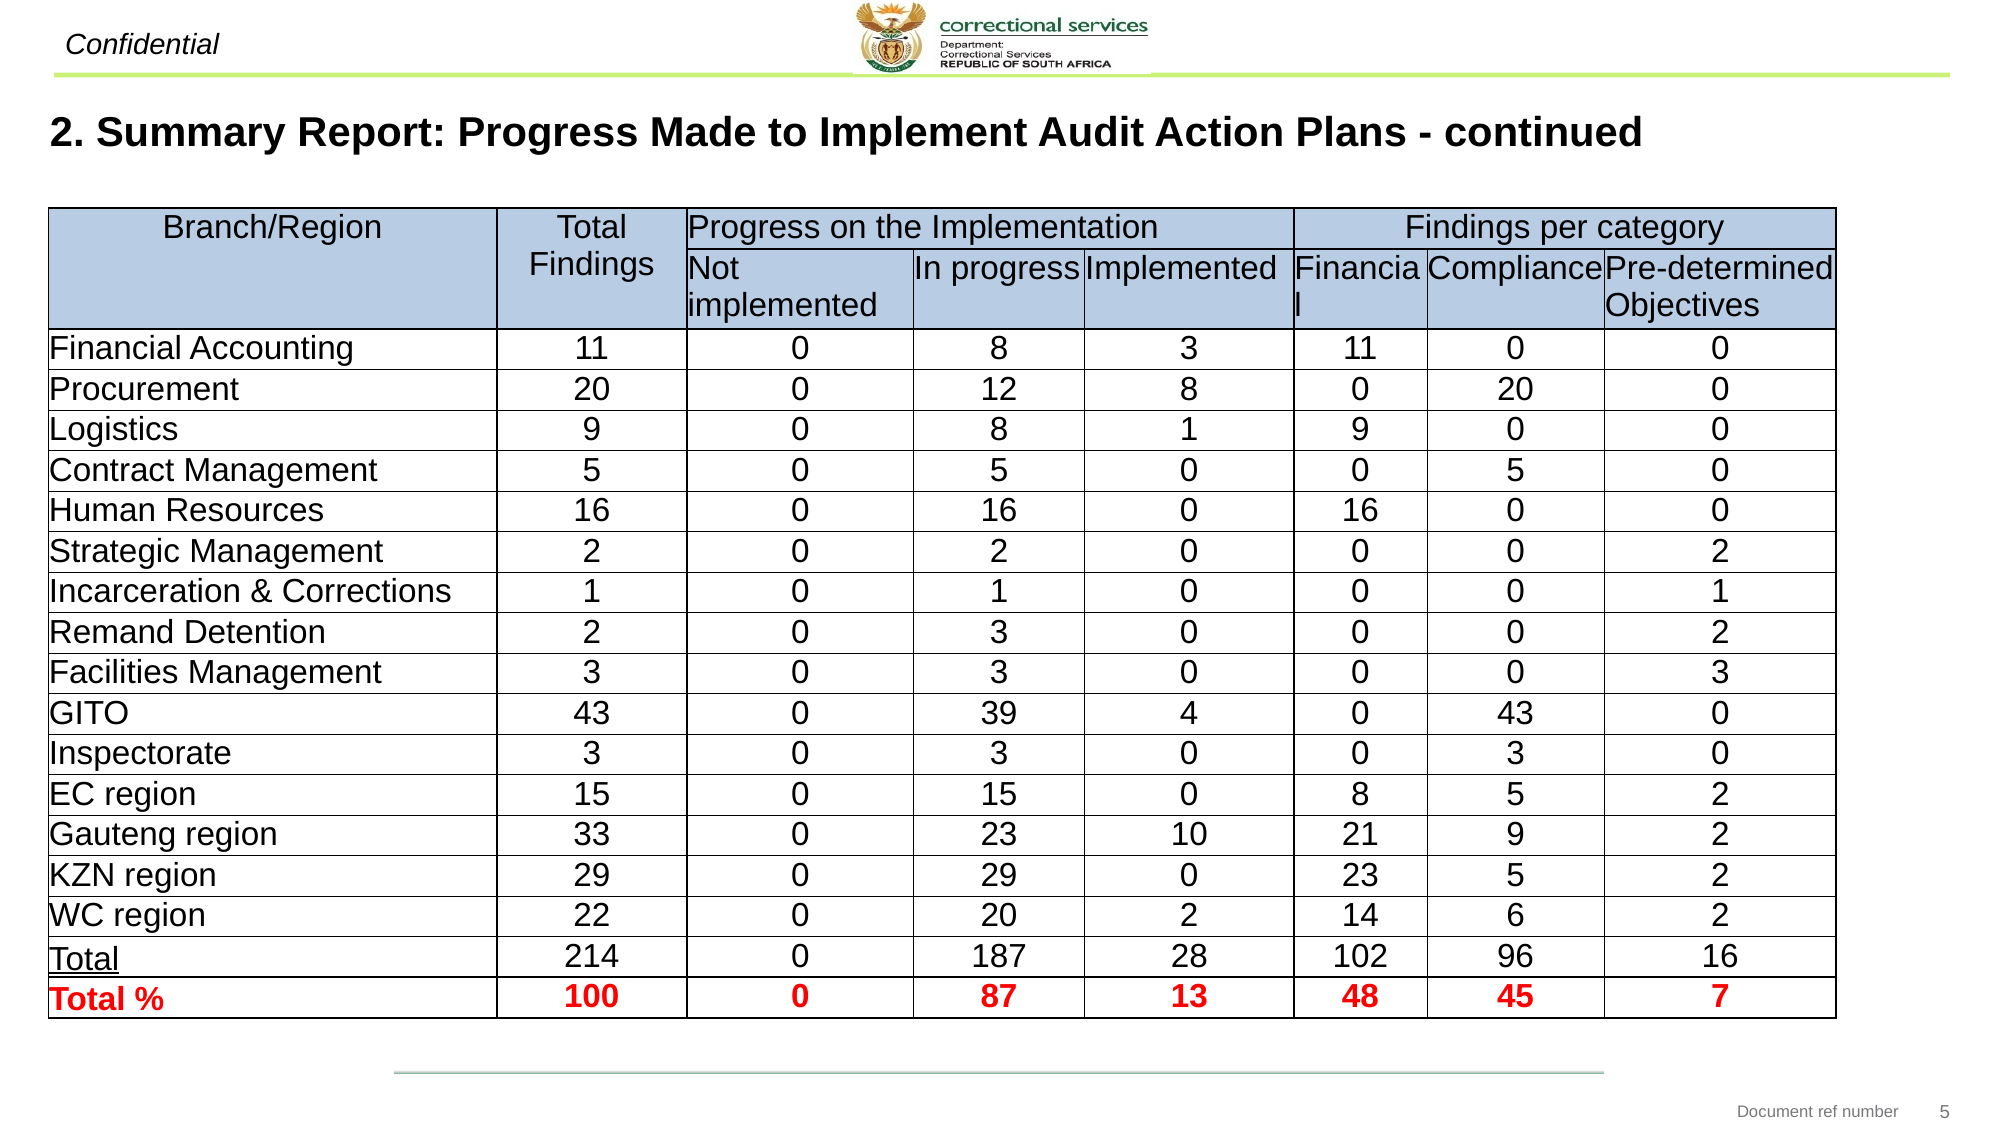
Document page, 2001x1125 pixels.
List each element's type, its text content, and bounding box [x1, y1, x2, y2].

table_cell 23 [1295, 856, 1427, 896]
table_cell 2 [498, 613, 686, 653]
table_cell 0 [1605, 451, 1835, 491]
table_cell 14 [1295, 897, 1427, 936]
table_cell Gauteng region [49, 816, 496, 855]
table_cell 11 [498, 330, 686, 369]
table_cell 0 [688, 897, 913, 936]
table_cell 2 [1605, 816, 1835, 855]
table_cell 3 [914, 735, 1084, 774]
table_cell 10 [1085, 816, 1293, 855]
table_cell 15 [914, 775, 1084, 815]
picture [853, 0, 1151, 57]
table_cell Implemented [1085, 250, 1293, 328]
table_cell 5 [1428, 856, 1604, 896]
table_cell 0 [1085, 532, 1293, 572]
table_cell 39 [914, 694, 1084, 734]
table_cell 0 [1428, 654, 1604, 693]
table_cell 0 [1428, 330, 1604, 369]
table_cell 0 [1295, 370, 1427, 410]
table_cell WC region [49, 897, 496, 936]
table_cell 0 [1605, 492, 1835, 531]
table_cell 5 [1428, 451, 1604, 491]
table_cell 8 [914, 411, 1084, 450]
table_cell 8 [1085, 370, 1293, 410]
table_cell Compliance [1428, 250, 1604, 328]
table_cell 0 [688, 816, 913, 855]
table_cell 0 [688, 573, 913, 612]
table_cell 0 [1085, 451, 1293, 491]
table_cell 8 [1295, 775, 1427, 815]
table_cell 2 [1605, 775, 1835, 815]
table_cell 6 [1428, 897, 1604, 936]
table_cell 2 [914, 532, 1084, 572]
table_cell 0 [688, 492, 913, 531]
table_cell 2 [1605, 856, 1835, 896]
table_cell 2 [1605, 532, 1835, 572]
table_cell 16 [1295, 492, 1427, 531]
table_cell 13 [1085, 978, 1293, 1017]
table_cell 0 [1085, 735, 1293, 774]
table_cell 28 [1085, 937, 1293, 976]
table_cell 0 [1605, 370, 1835, 410]
table_cell 22 [498, 897, 686, 936]
table_cell 20 [914, 897, 1084, 936]
table_cell 0 [688, 451, 913, 491]
picture [393, 1067, 1605, 1074]
table_cell 16 [498, 492, 686, 531]
table_cell 33 [498, 816, 686, 855]
table_cell 96 [1428, 937, 1604, 976]
table_cell 0 [688, 735, 913, 774]
table_cell 0 [1295, 694, 1427, 734]
table_cell 9 [498, 411, 686, 450]
table_cell Logistics [49, 411, 496, 450]
table_cell 0 [688, 654, 913, 693]
table_cell 3 [498, 735, 686, 774]
table_cell 0 [1428, 573, 1604, 612]
table_header Total Findings [498, 209, 686, 328]
table_cell 5 [498, 451, 686, 491]
table_cell Total [49, 937, 496, 976]
table_cell EC region [49, 775, 496, 815]
table_cell 5 [1428, 775, 1604, 815]
table_cell 5 [914, 451, 1084, 491]
table_cell Financial [1295, 250, 1427, 328]
table_cell 3 [1085, 330, 1293, 369]
table_cell 0 [1085, 856, 1293, 896]
table_cell Facilities Management [49, 654, 496, 693]
table_cell 0 [1428, 532, 1604, 572]
table_cell 20 [498, 370, 686, 410]
table_cell 0 [688, 856, 913, 896]
table_cell 20 [1428, 370, 1604, 410]
table_cell 0 [688, 978, 913, 1017]
table_cell 9 [1428, 816, 1604, 855]
table_cell 1 [1085, 411, 1293, 450]
table_cell 0 [1085, 573, 1293, 612]
table_cell 43 [498, 694, 686, 734]
table_cell Procurement [49, 370, 496, 410]
table_cell 7 [1605, 978, 1835, 1017]
table_cell 187 [914, 937, 1084, 976]
table_cell 43 [1428, 694, 1604, 734]
table_cell 16 [1605, 937, 1835, 976]
table_cell 0 [1428, 492, 1604, 531]
table_cell 0 [1428, 411, 1604, 450]
table_cell Pre-determined Objectives [1605, 250, 1835, 328]
table_cell 0 [688, 694, 913, 734]
table_cell 23 [914, 816, 1084, 855]
table_cell 0 [1295, 532, 1427, 572]
table_cell 3 [498, 654, 686, 693]
table_cell 3 [914, 613, 1084, 653]
table_cell 0 [1605, 694, 1835, 734]
table_cell Inspectorate [49, 735, 496, 774]
table_cell Not implemented [688, 250, 913, 328]
table_cell 0 [688, 937, 913, 976]
table_cell 0 [1085, 492, 1293, 531]
table_cell 0 [1085, 654, 1293, 693]
table_cell Financial Accounting [49, 330, 496, 369]
table_cell 87 [914, 978, 1084, 1017]
table_cell 2 [498, 532, 686, 572]
text_box 2. Summary Report: Progress Made to Implement Audit Action Plans - continued [34, 57, 2000, 163]
table_cell 0 [688, 411, 913, 450]
table_cell 2 [1605, 613, 1835, 653]
table_header Branch/Region [49, 209, 496, 328]
table_cell 1 [498, 573, 686, 612]
table_cell 0 [1295, 613, 1427, 653]
table_cell 0 [1605, 330, 1835, 369]
table_cell 16 [914, 492, 1084, 531]
table_cell 3 [1605, 654, 1835, 693]
table_cell 0 [688, 330, 913, 369]
table_cell Human Resources [49, 492, 496, 531]
table_cell 3 [1428, 735, 1604, 774]
table_cell 0 [1428, 613, 1604, 653]
table_cell 48 [1295, 978, 1427, 1017]
table_cell 1 [914, 573, 1084, 612]
table_cell 8 [914, 330, 1084, 369]
table_cell 0 [688, 370, 913, 410]
table_cell 0 [1085, 775, 1293, 815]
table_cell 0 [1295, 735, 1427, 774]
table_cell 2 [1085, 897, 1293, 936]
table_cell Remand Detention [49, 613, 496, 653]
table_cell GITO [49, 694, 496, 734]
table_cell In progress [914, 250, 1084, 328]
table_cell 100 [498, 978, 686, 1017]
table_cell 0 [1605, 411, 1835, 450]
table_cell 3 [914, 654, 1084, 693]
table_cell Contract Management [49, 451, 496, 491]
table_cell 2 [1605, 897, 1835, 936]
table_header Findings per category [1295, 209, 1835, 248]
table_cell 11 [1295, 330, 1427, 369]
table_cell 1 [1605, 573, 1835, 612]
table_cell 0 [1295, 654, 1427, 693]
table_cell 15 [498, 775, 686, 815]
table_cell 0 [1085, 613, 1293, 653]
table_cell Total % [49, 978, 496, 1017]
table_cell 0 [1295, 573, 1427, 612]
table_header Progress on the Implementation [688, 209, 1293, 248]
table_cell 0 [688, 532, 913, 572]
table_cell 0 [1605, 735, 1835, 774]
table_cell 4 [1085, 694, 1293, 734]
table_cell 102 [1295, 937, 1427, 976]
table_cell Incarceration & Corrections [49, 573, 496, 612]
table_cell 12 [914, 370, 1084, 410]
table_cell 9 [1295, 411, 1427, 450]
table_cell 0 [688, 775, 913, 815]
table_cell KZN region [49, 856, 496, 896]
table_cell 29 [498, 856, 686, 896]
table_cell 0 [1295, 451, 1427, 491]
table_cell 21 [1295, 816, 1427, 855]
table_cell 0 [688, 613, 913, 653]
table_cell 214 [498, 937, 686, 976]
table_cell 45 [1428, 978, 1604, 1017]
table_cell 29 [914, 856, 1084, 896]
table_cell Strategic Management [49, 532, 496, 572]
